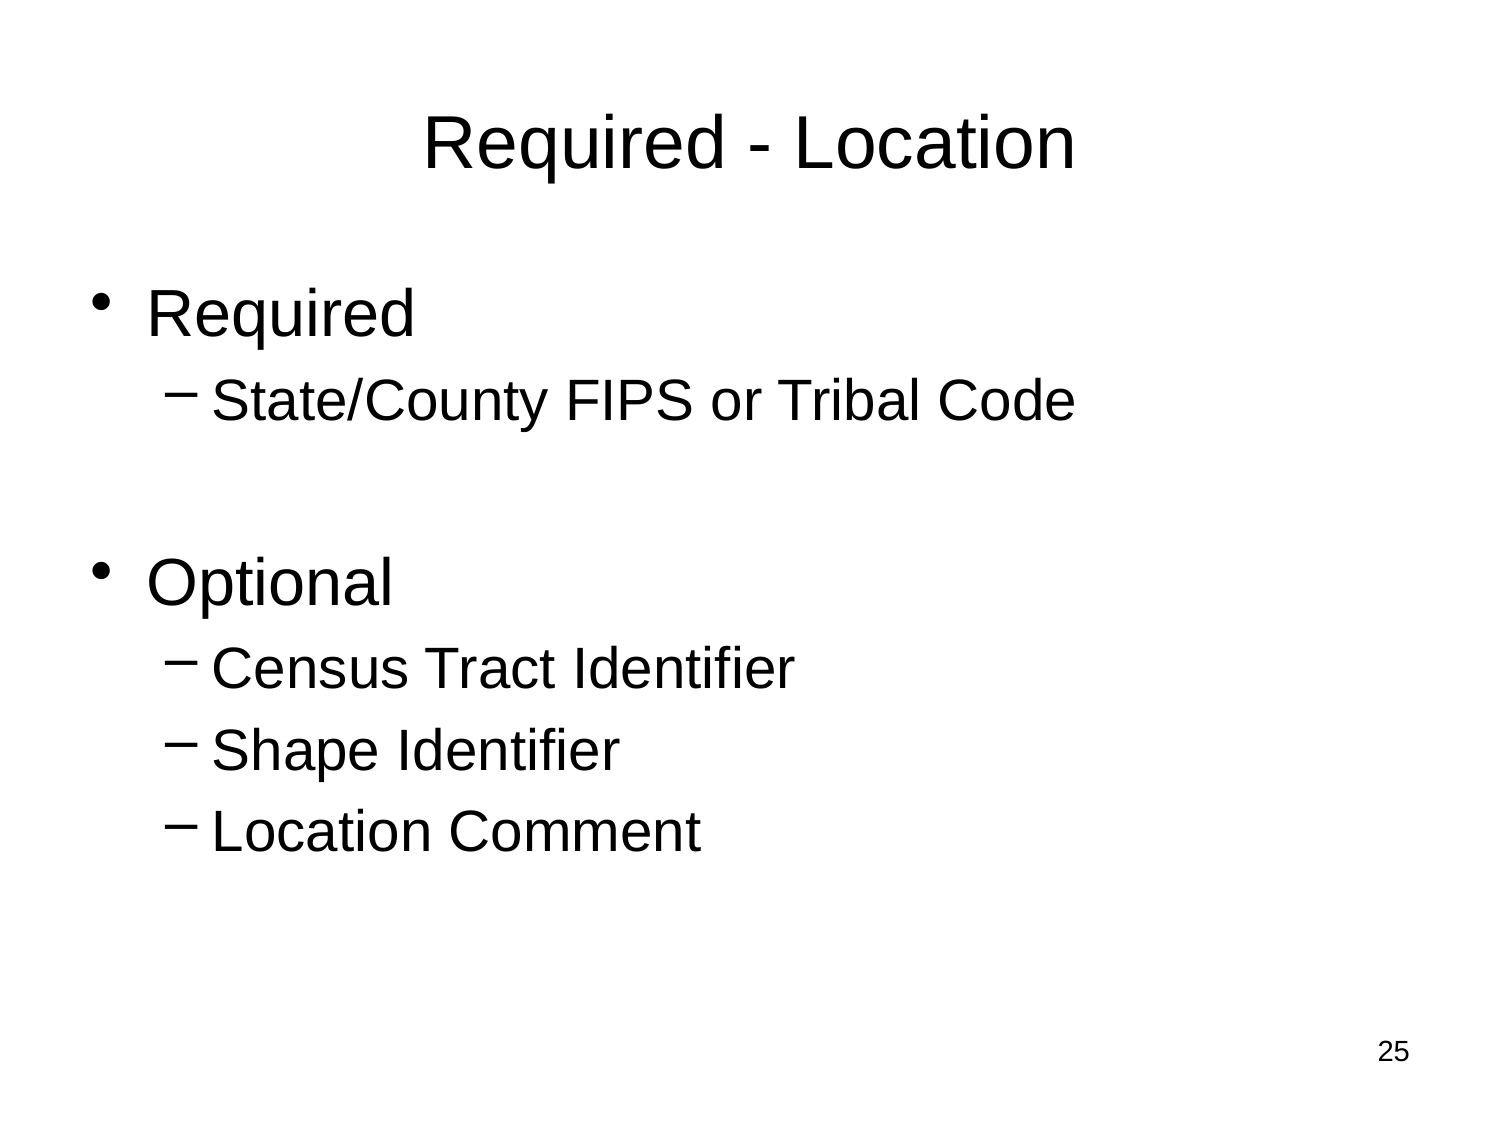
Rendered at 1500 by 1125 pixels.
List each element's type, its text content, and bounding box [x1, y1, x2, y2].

title Required - Location [74, 44, 1426, 233]
list Required State/County FIPS or Tribal Code Optional Census Tract Identifier Shape Identifier Location Comment [74, 262, 1426, 1006]
slide_number 25 [1074, 1024, 1426, 1103]
